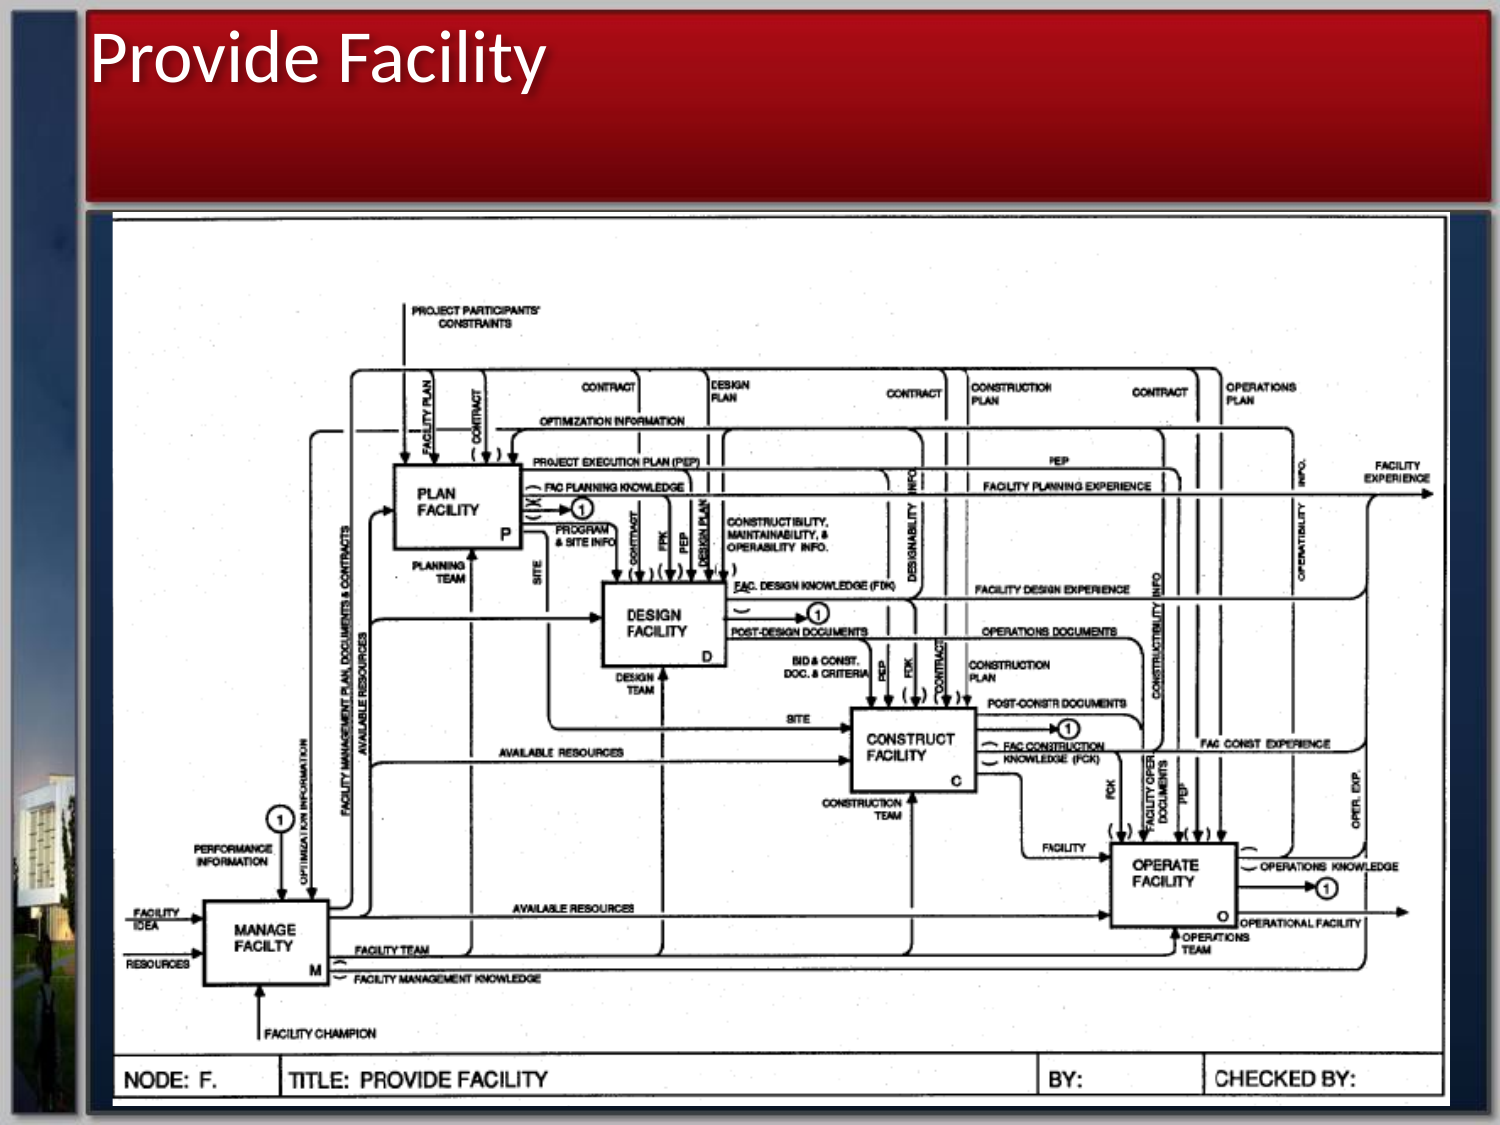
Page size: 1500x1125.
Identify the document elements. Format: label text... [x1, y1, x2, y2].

text_box Provide Facility [75, 0, 1075, 105]
picture [0, 0, 1500, 1125]
